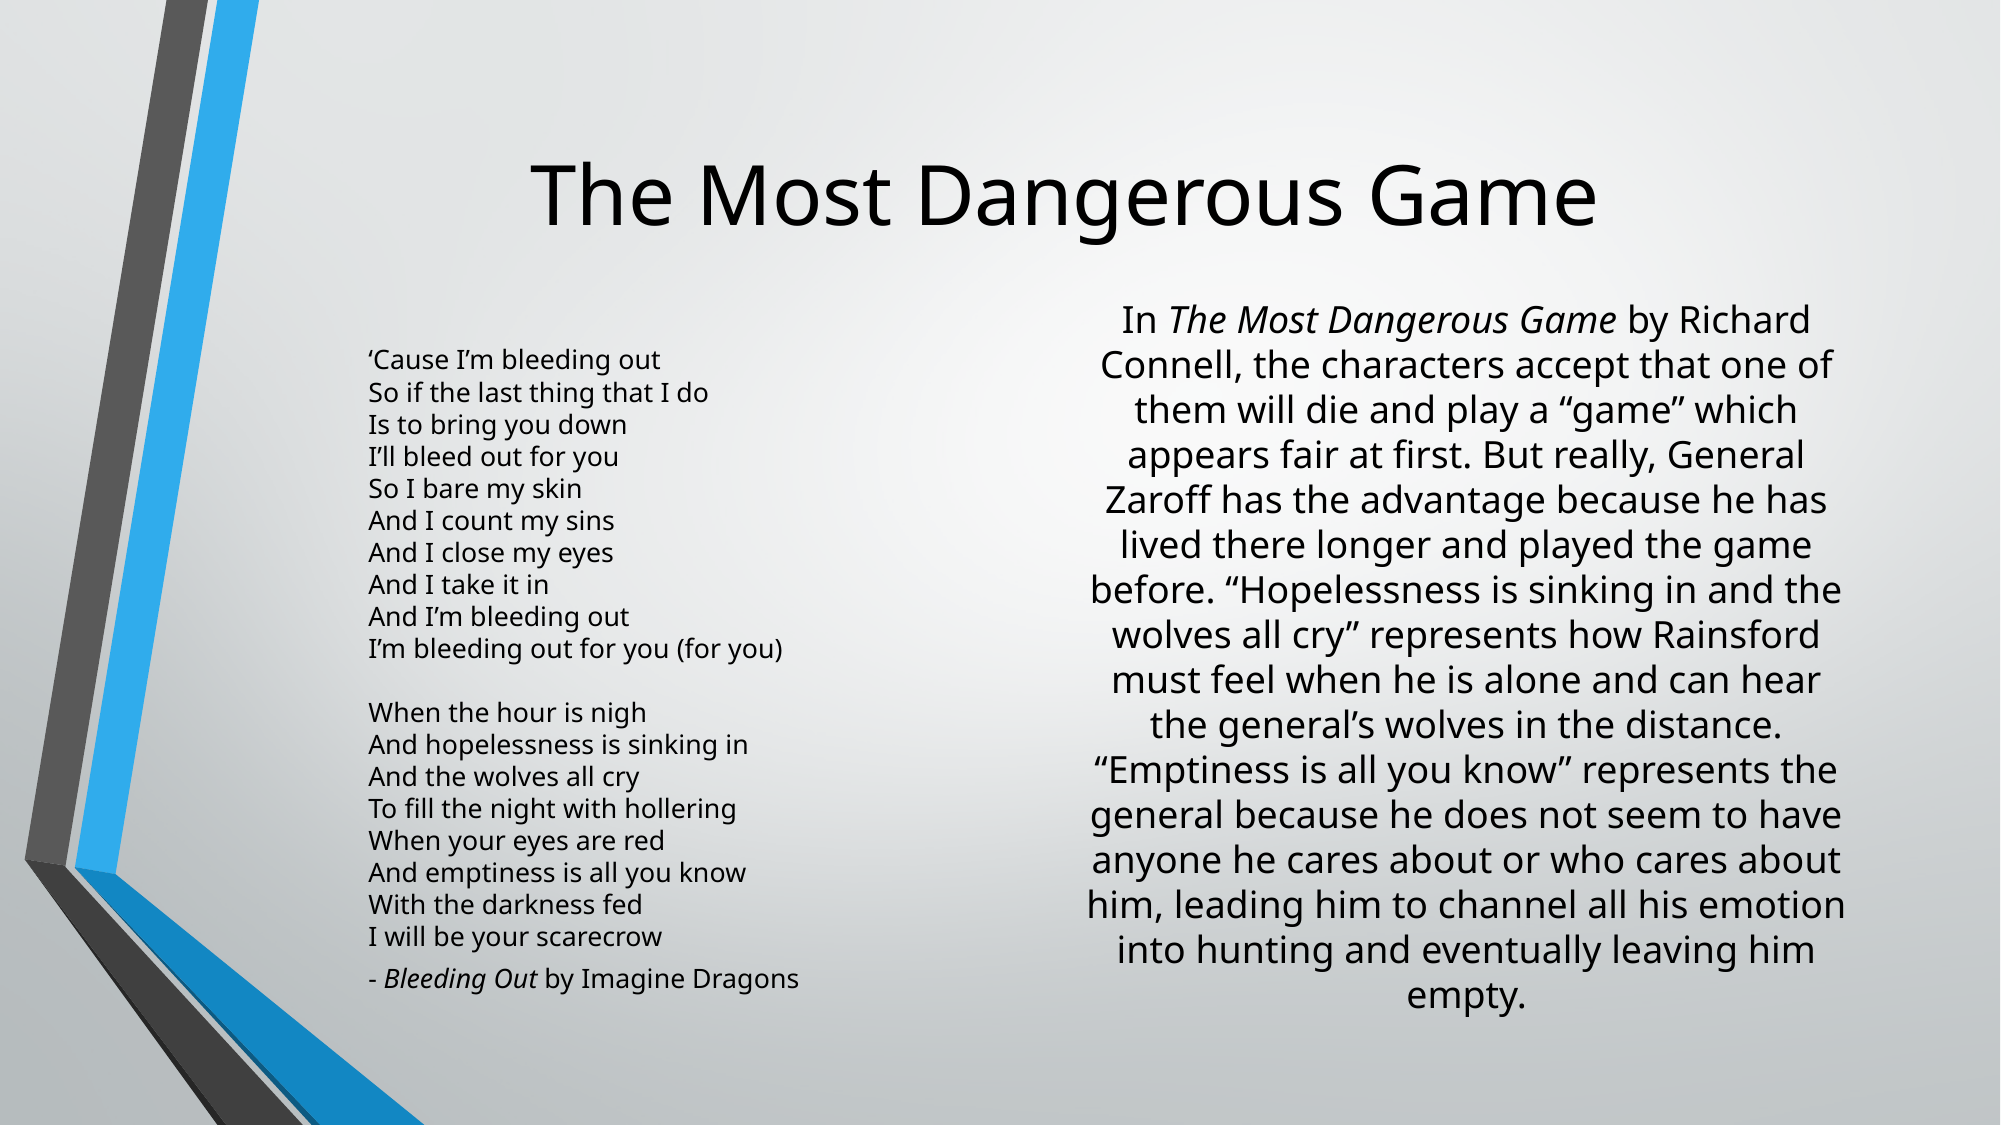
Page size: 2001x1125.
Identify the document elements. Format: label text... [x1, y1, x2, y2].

list In The Most Dangerous Game by Richard Connell, the characters accept that one of them will die and play a “game” which appears fair at first. But really, General Zaroff has the advantage because he has lived there longer and played the game before. “Hopelessness is sinking in and the wolves all cry” represents how Rainsford must feel when he is alone and can hear the general’s wolves in the distance. “Emptiness is all you know” represents the general because he does not seem to have anyone he cares about or who cares about him, leading him to channel all his emotion into hunting and eventually leaving him empty. [1065, 399, 1869, 913]
title The Most Dangerous Game [243, 48, 1887, 336]
list ‘Cause I’m bleeding out So if the last thing that I do Is to bring you down I’ll bleed out for you So I bare my skin And I count my sins And I close my eyes And I take it in And I’m bleeding out I’m bleeding out for you (for you) When the hour is nigh And hopelessness is sinking in And the wolves all cry To fill the night with hollering When your eyes are red And emptiness is all you know With the darkness fed I will be your scarecrow - Bleeding Out by Imagine Dragons [353, 335, 907, 1010]
